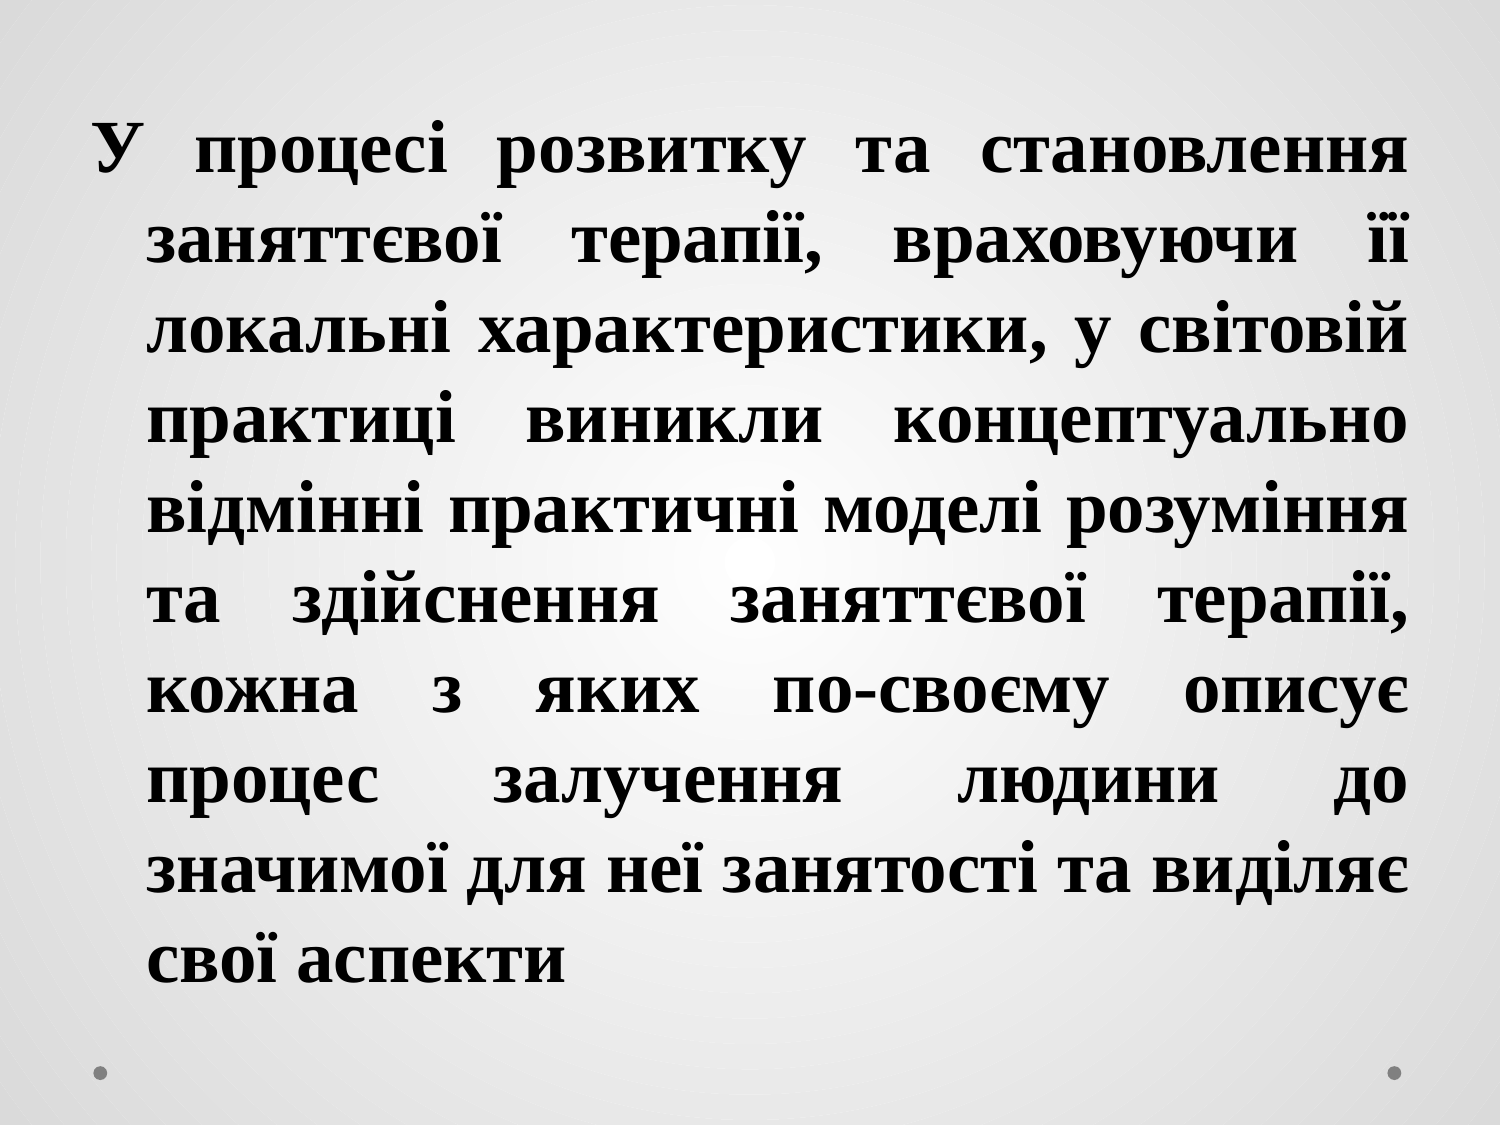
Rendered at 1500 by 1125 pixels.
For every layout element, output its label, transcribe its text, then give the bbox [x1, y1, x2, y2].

list У процесі розвитку та становлення заняттєвої терапії, враховуючи її локальні характеристики, у світовій практиці виникли концептуально відмінні практичні моделі розуміння та здійснення заняттєвої терапії, кожна з яких по-своєму описує процес залучення людини до значимої для неї занятості та виділяє свої аспекти [75, 90, 1425, 1005]
